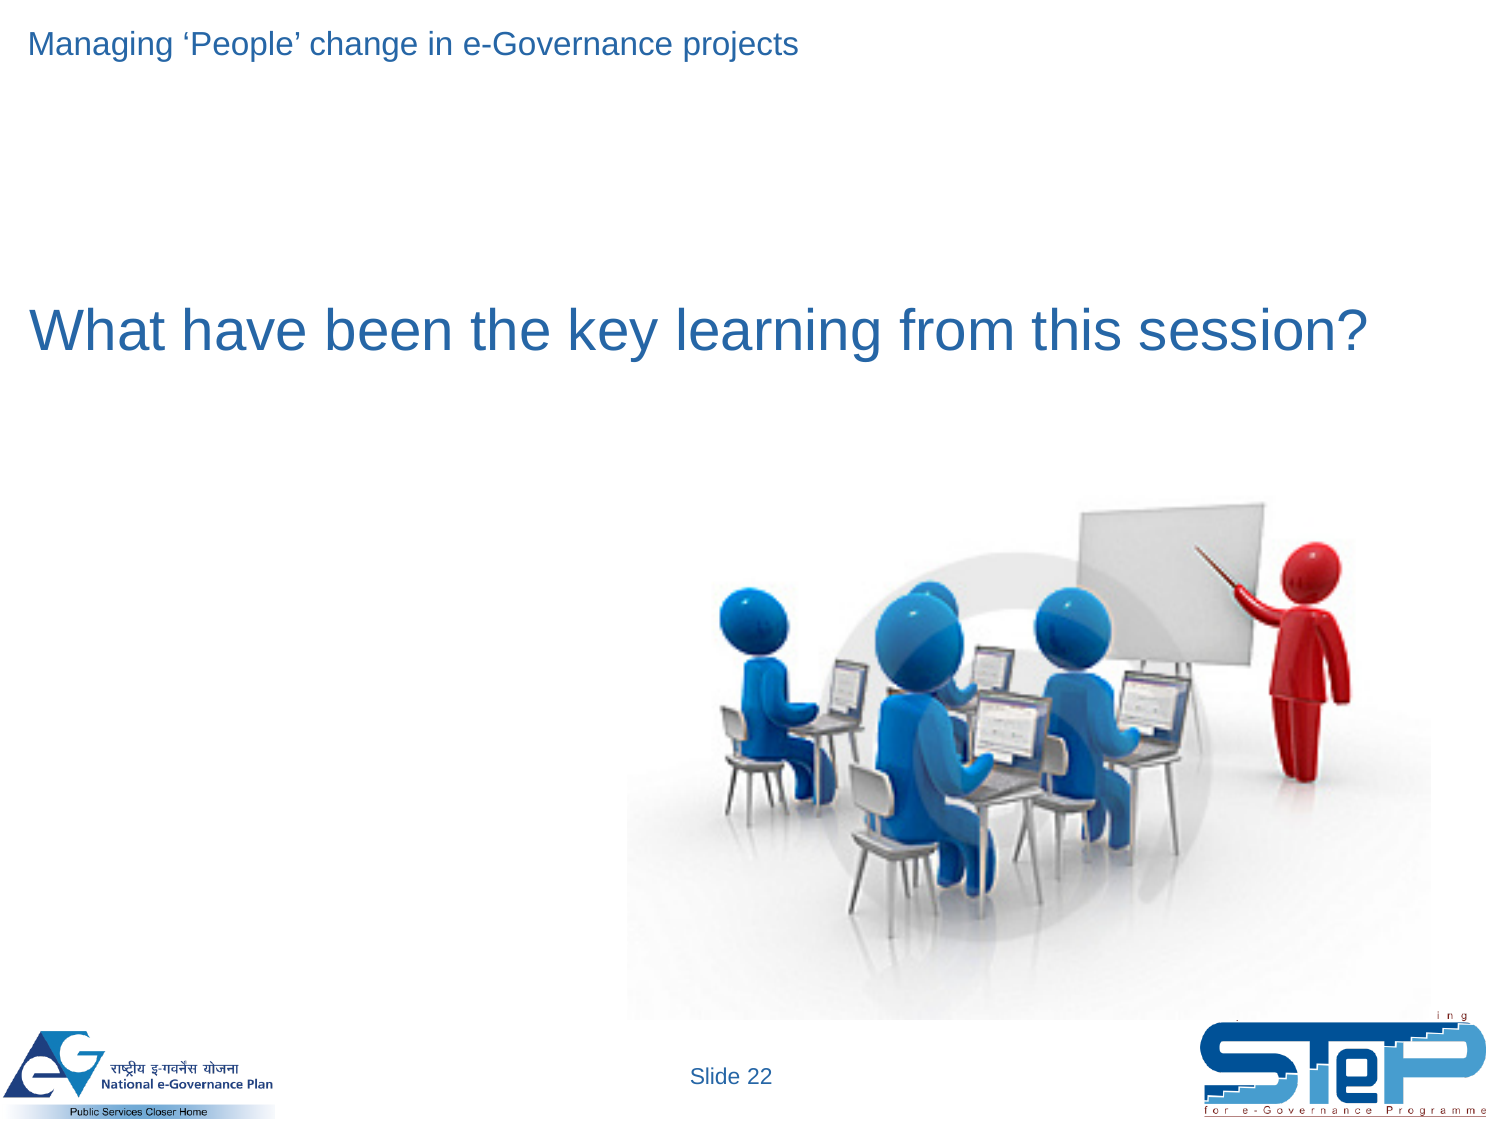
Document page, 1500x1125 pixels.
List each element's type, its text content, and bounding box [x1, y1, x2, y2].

picture [2, 1031, 275, 1119]
picture [627, 433, 1486, 1117]
list What have been the key learning from this session? [29, 291, 1469, 1001]
text_box Managing ‘People’ change in e-Governance projects [27, 28, 854, 62]
